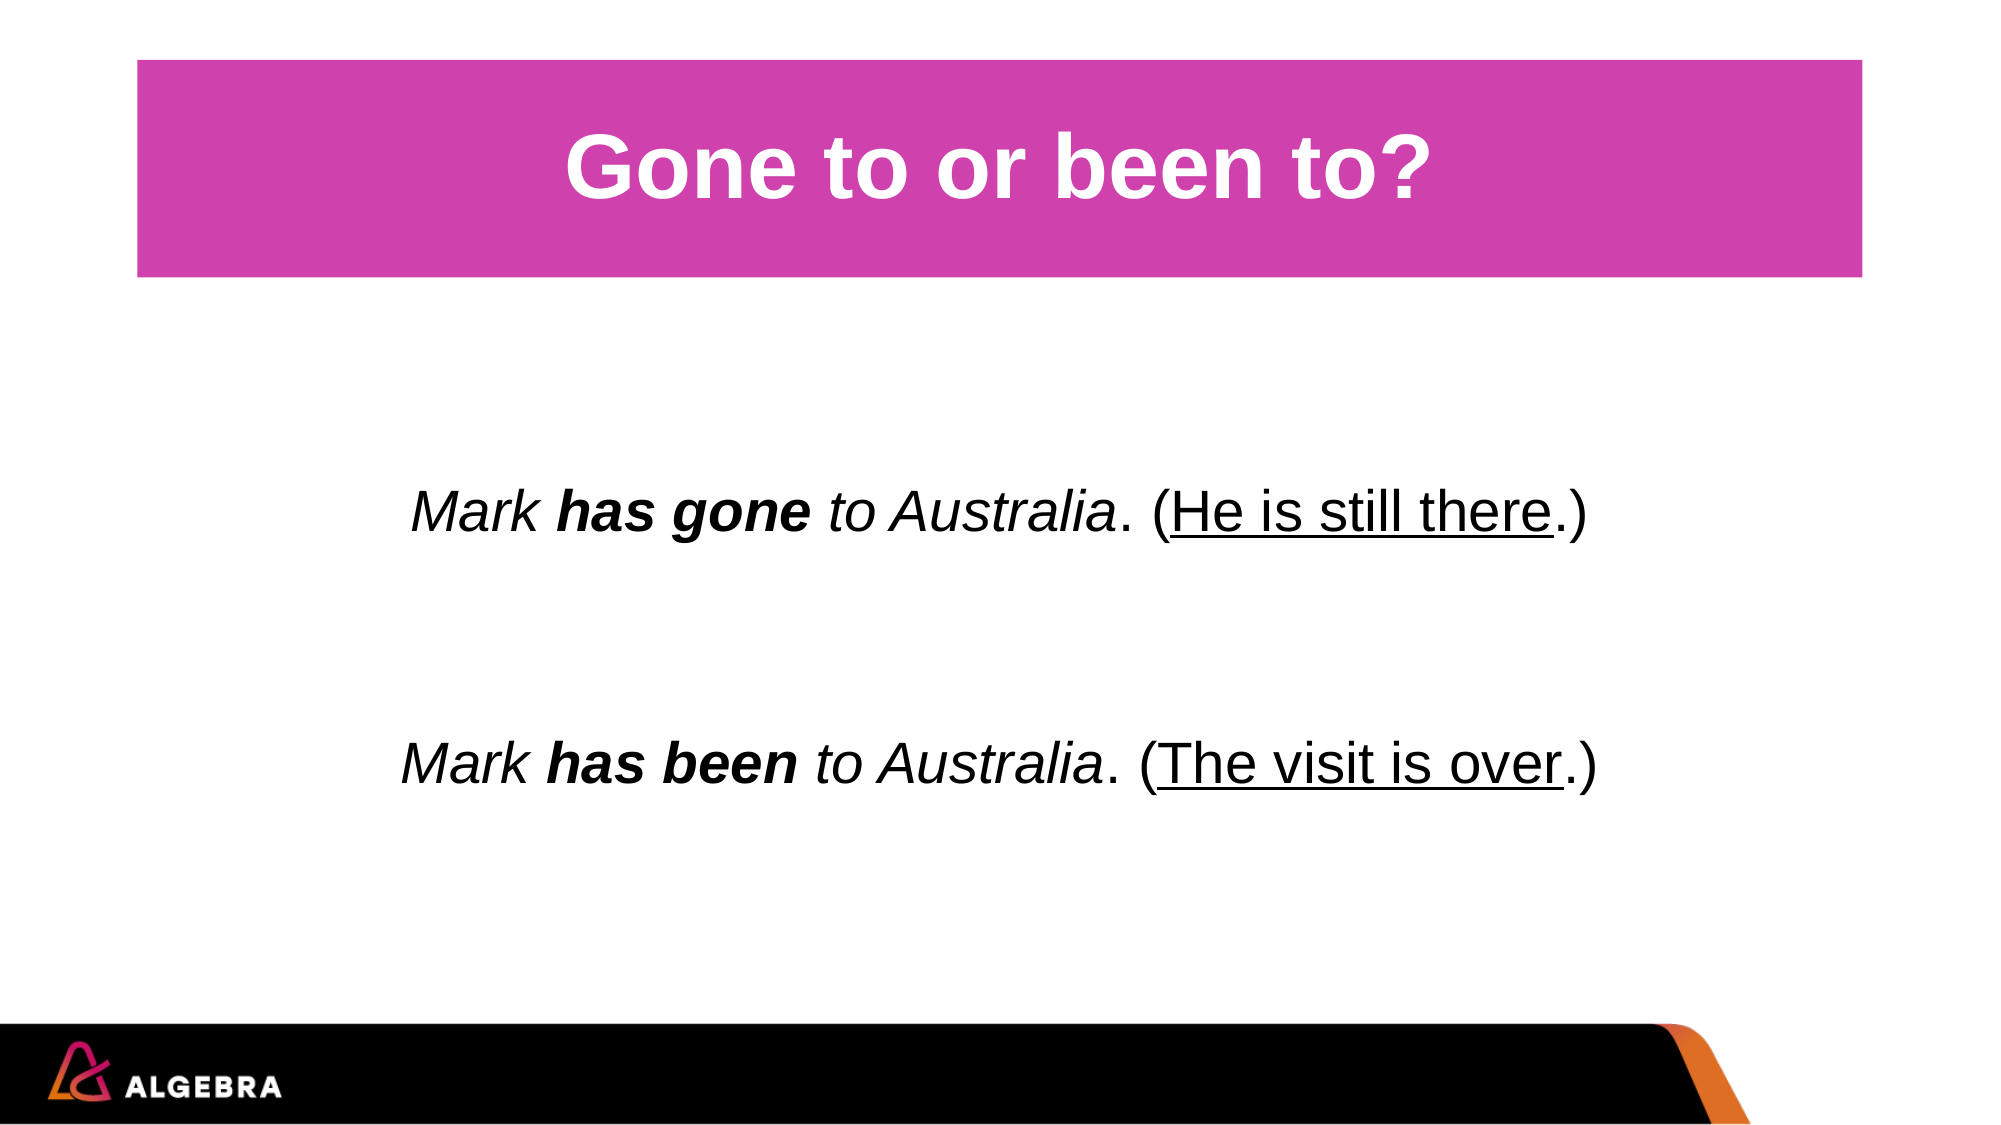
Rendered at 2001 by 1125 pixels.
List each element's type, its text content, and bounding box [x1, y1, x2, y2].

list Mark has gone to Australia. (He is still there.) Mark has been to Australia. (The visit is over.) [137, 299, 1863, 1014]
picture [0, 1023, 1958, 1125]
title Gone to or been to? [137, 59, 1863, 278]
